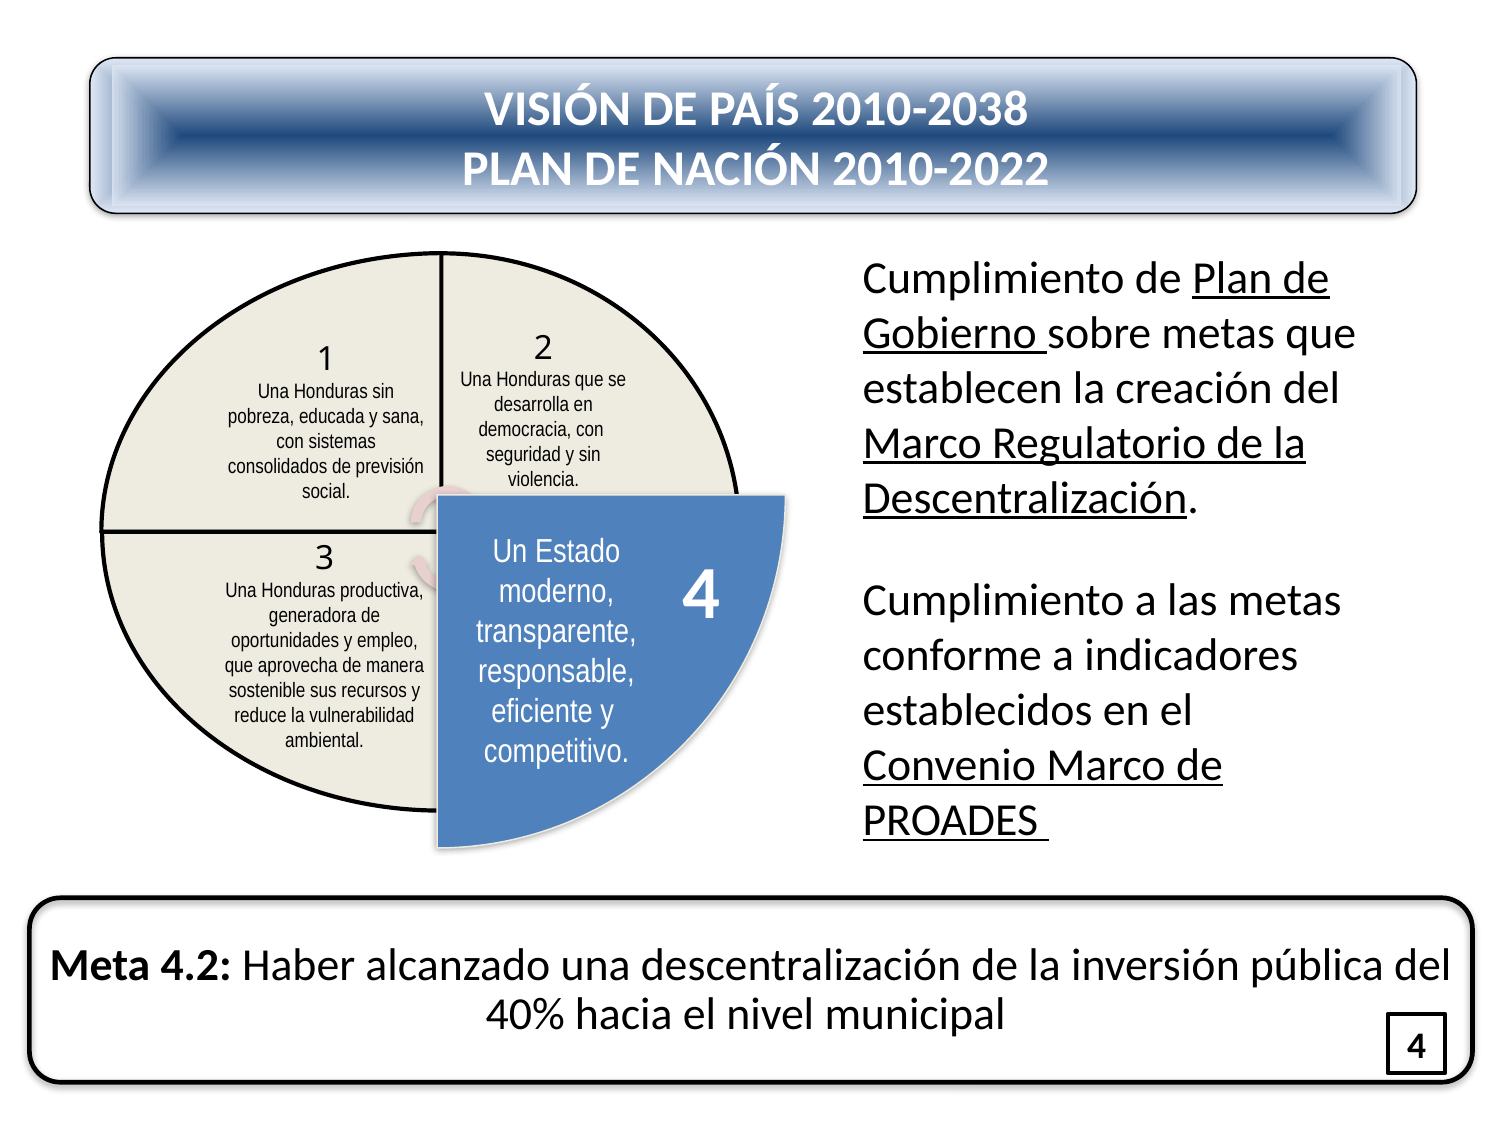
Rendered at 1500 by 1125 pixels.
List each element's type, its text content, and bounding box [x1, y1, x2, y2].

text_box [101, 252, 786, 849]
text_box Cumplimiento a las metas conforme a indicadores establecidos en el Convenio Marco de PROADES [847, 562, 1380, 853]
text_box Cumplimiento de Plan de Gobierno sobre metas que establecen la creación del Marco Regulatorio de la Descentralización. [847, 240, 1380, 531]
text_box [89, 57, 1417, 214]
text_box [29, 897, 1473, 1083]
